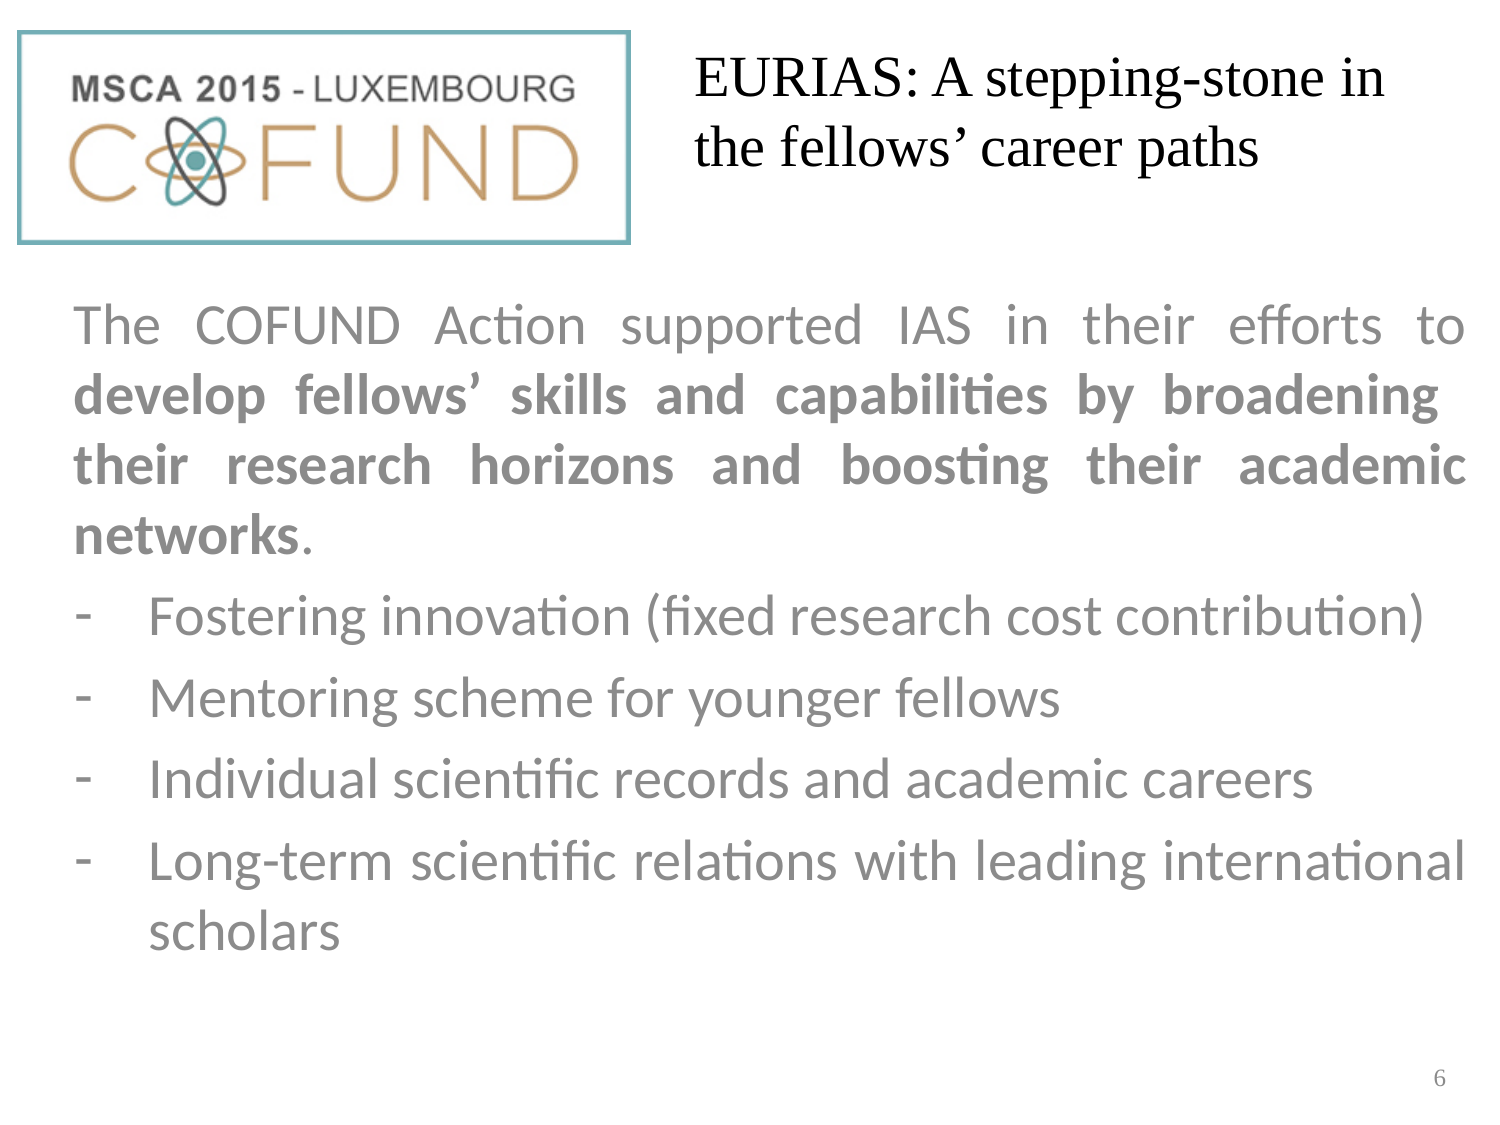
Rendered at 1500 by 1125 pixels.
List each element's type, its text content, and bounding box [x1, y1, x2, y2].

subtitle The COFUND Action supported IAS in their efforts to develop fellows’ skills and capabilities by broadening their research horizons and boosting their academic networks. Fostering innovation (fixed research cost contribution) Mentoring scheme for younger fellows Individual scientific records and academic careers Long-term scientific relations with leading international scholars [58, 278, 1483, 1000]
footer 6 [986, 1046, 1462, 1107]
text_box EURIAS: A stepping-stone in the fellows’ career paths [679, 30, 1459, 245]
picture [17, 30, 631, 246]
